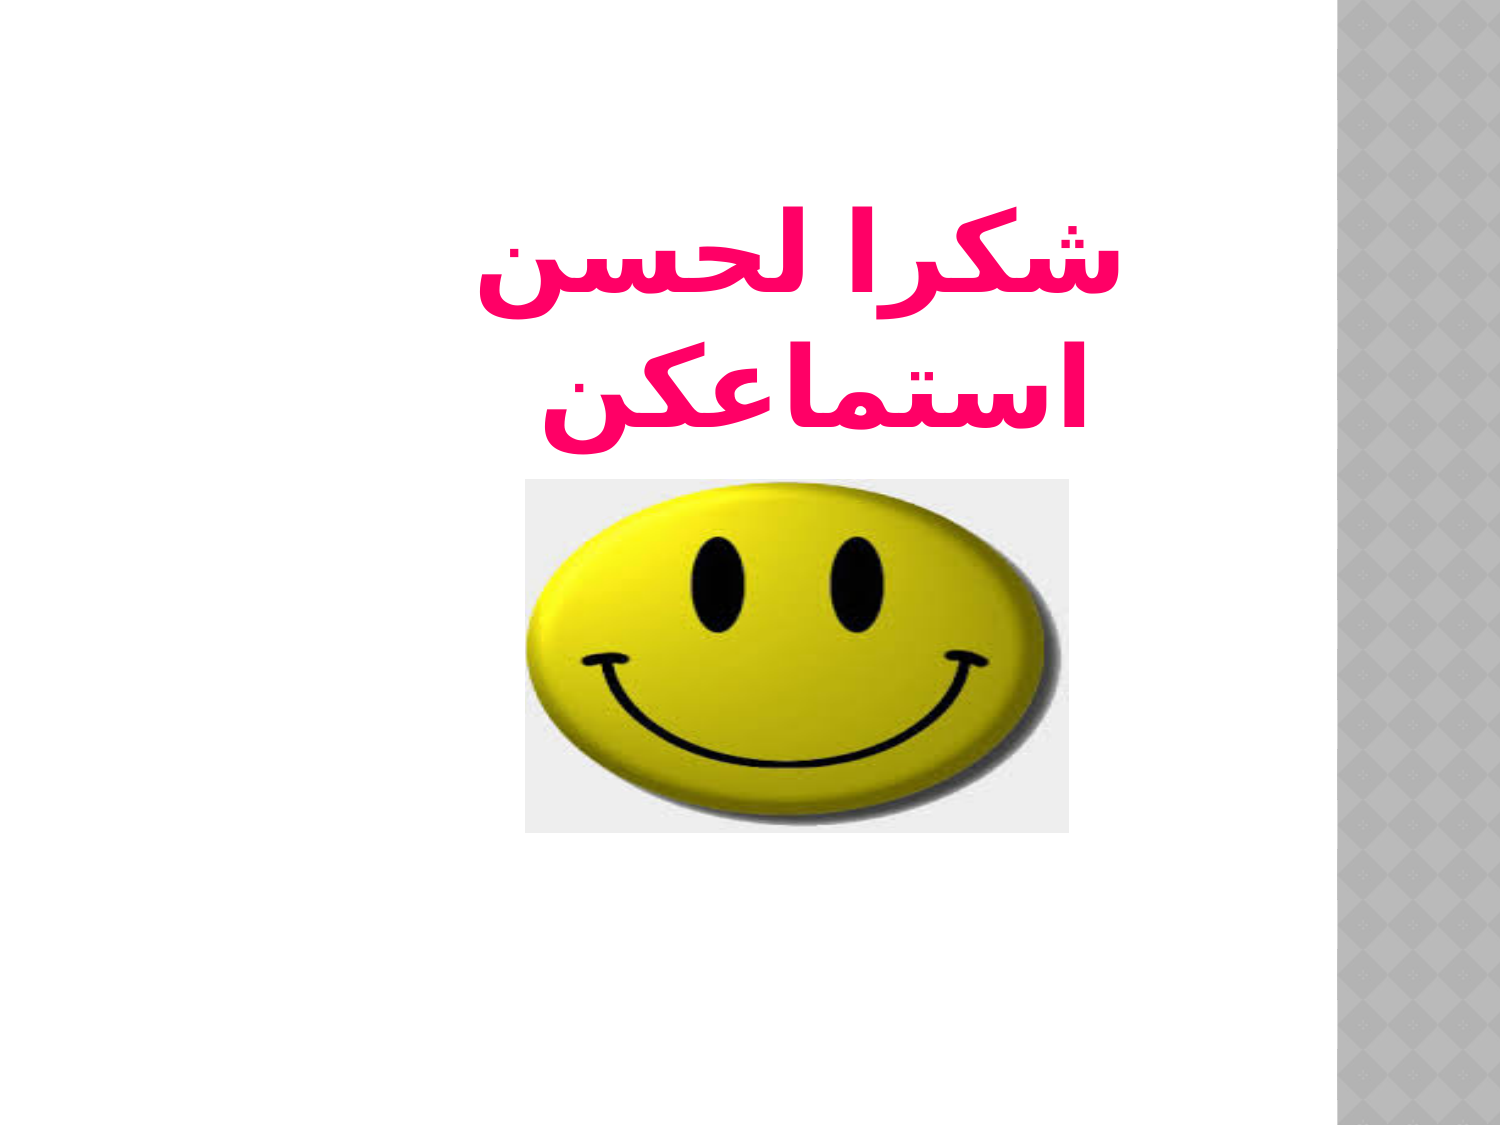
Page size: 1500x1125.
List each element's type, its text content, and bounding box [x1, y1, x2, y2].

picture [525, 479, 1070, 834]
text_box شكرا لحسن استماعكن [194, 172, 1408, 458]
